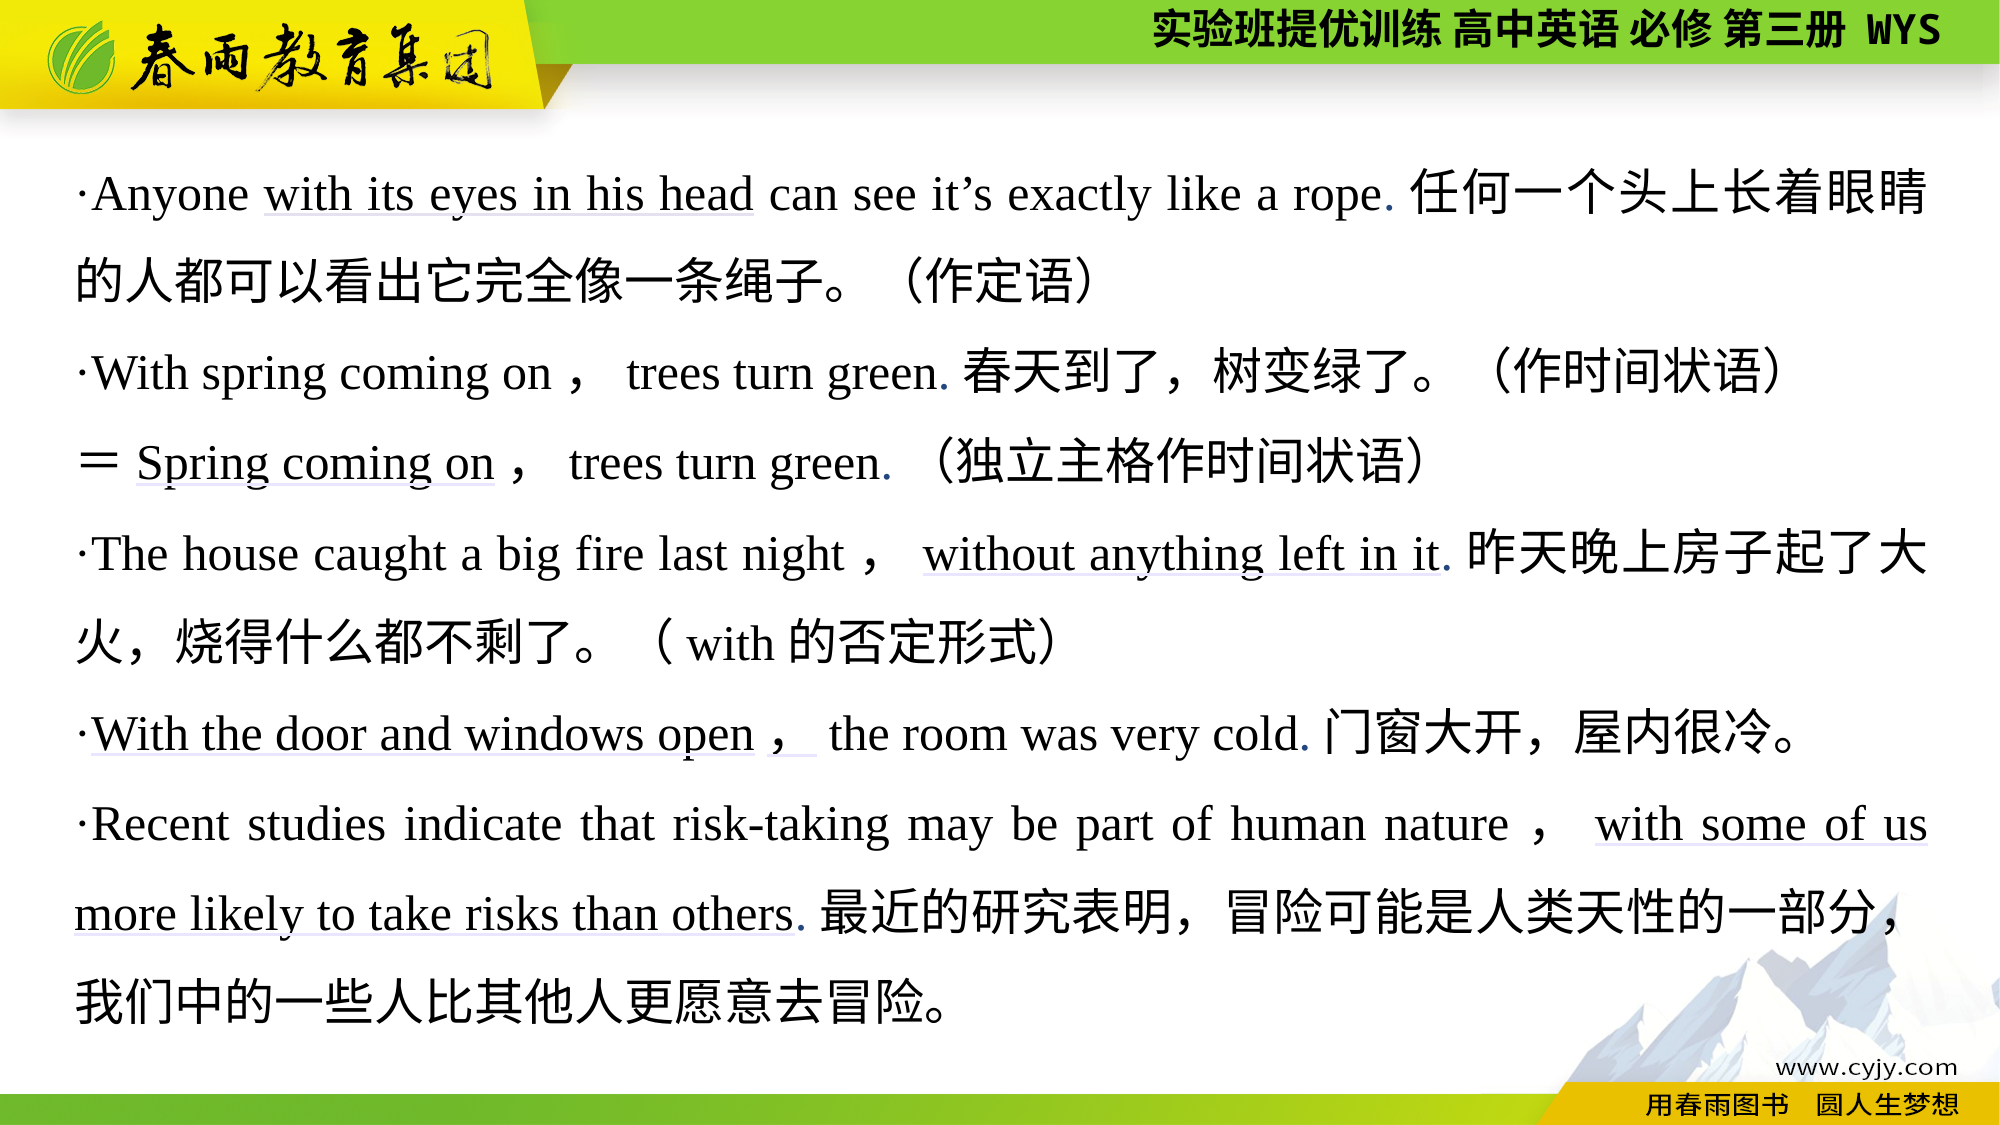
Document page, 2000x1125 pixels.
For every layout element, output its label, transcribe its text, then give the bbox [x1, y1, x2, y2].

picture [0, 0, 2000, 1125]
list ·Anyone with its eyes in his head can see it’s exactly like a rope.任何一个头上长着眼睛的人都可以看出它完全像一条绳子。（作定语） ·With spring coming on，trees turn green.春天到了，树变绿了。（作时间状语） ＝Spring coming on，trees turn green.（独立主格作时间状语） ·The house caught a big fire last night，without anything left in it.昨天晚上房子起了大火，烧得什么都不剩了。（with的否定形式） ·With the door and windows open，the room was very cold.门窗大开，屋内很冷。 ·Recent studies indicate that risk-taking may be part of human nature，with some of us more likely to take risks than others.最近的研究表明，冒险可能是人类天性的一部分，我们中的一些人比其他人更愿意去冒险。 [59, 122, 1944, 1035]
